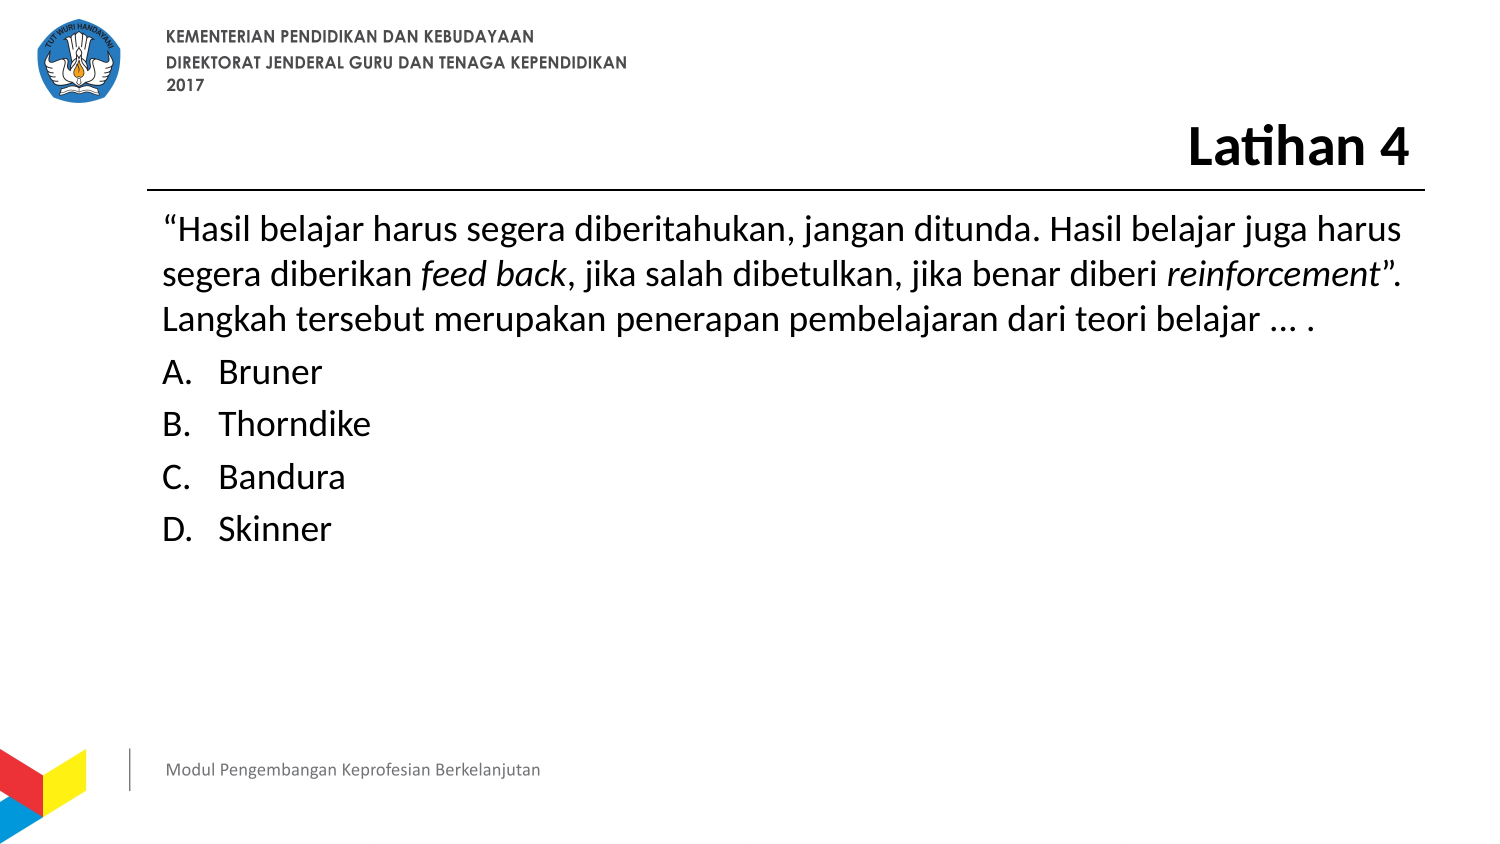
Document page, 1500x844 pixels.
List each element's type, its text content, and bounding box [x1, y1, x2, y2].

picture [0, 0, 1498, 844]
list “Hasil belajar harus segera diberitahukan, jangan ditunda. Hasil belajar juga harus segera diberikan feed back, jika salah dibetulkan, jika benar diberi reinforcement”. Langkah tersebut merupakan penerapan pembelajaran dari teori belajar ... . Bruner Thorndike Bandura Skinner [147, 196, 1425, 754]
title Latihan 4 [147, 99, 1425, 185]
